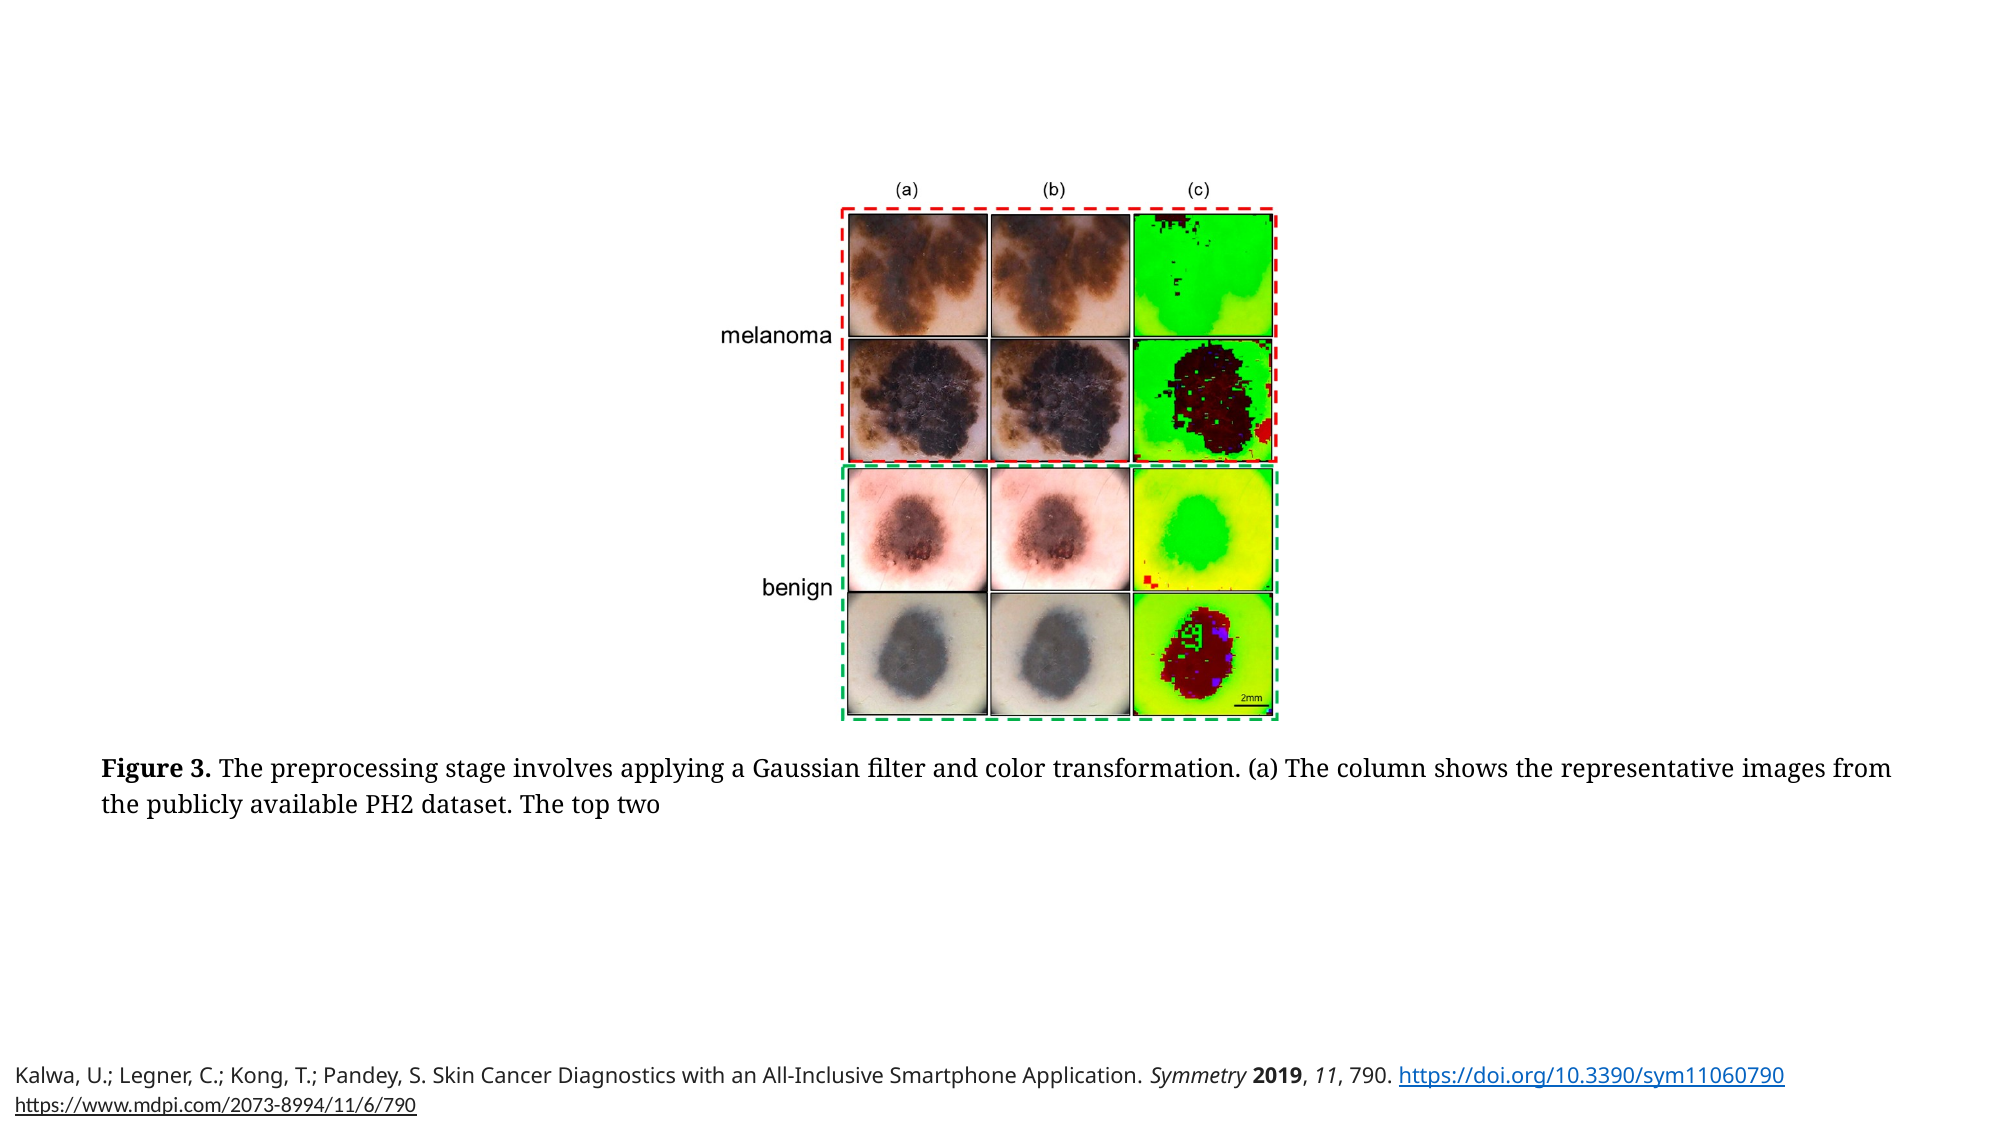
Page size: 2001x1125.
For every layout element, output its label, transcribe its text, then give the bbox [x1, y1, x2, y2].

text_box Kalwa, U.; Legner, C.; Kong, T.; Pandey, S. Skin Cancer Diagnostics with an All-Inclusive Smartphone Application. Symmetry 2019, 11, 790. https://doi.org/10.3390/sym11060790 https://www.mdpi.com/2073-8994/11/6/790 [0, 1054, 2000, 1125]
text_box Figure 3. The preprocessing stage involves applying a Gaussian filter and color transformation. (a) The column shows the representative images from the publicly available PH2 dataset. The top two [99, 744, 1900, 819]
picture [721, 181, 1279, 721]
